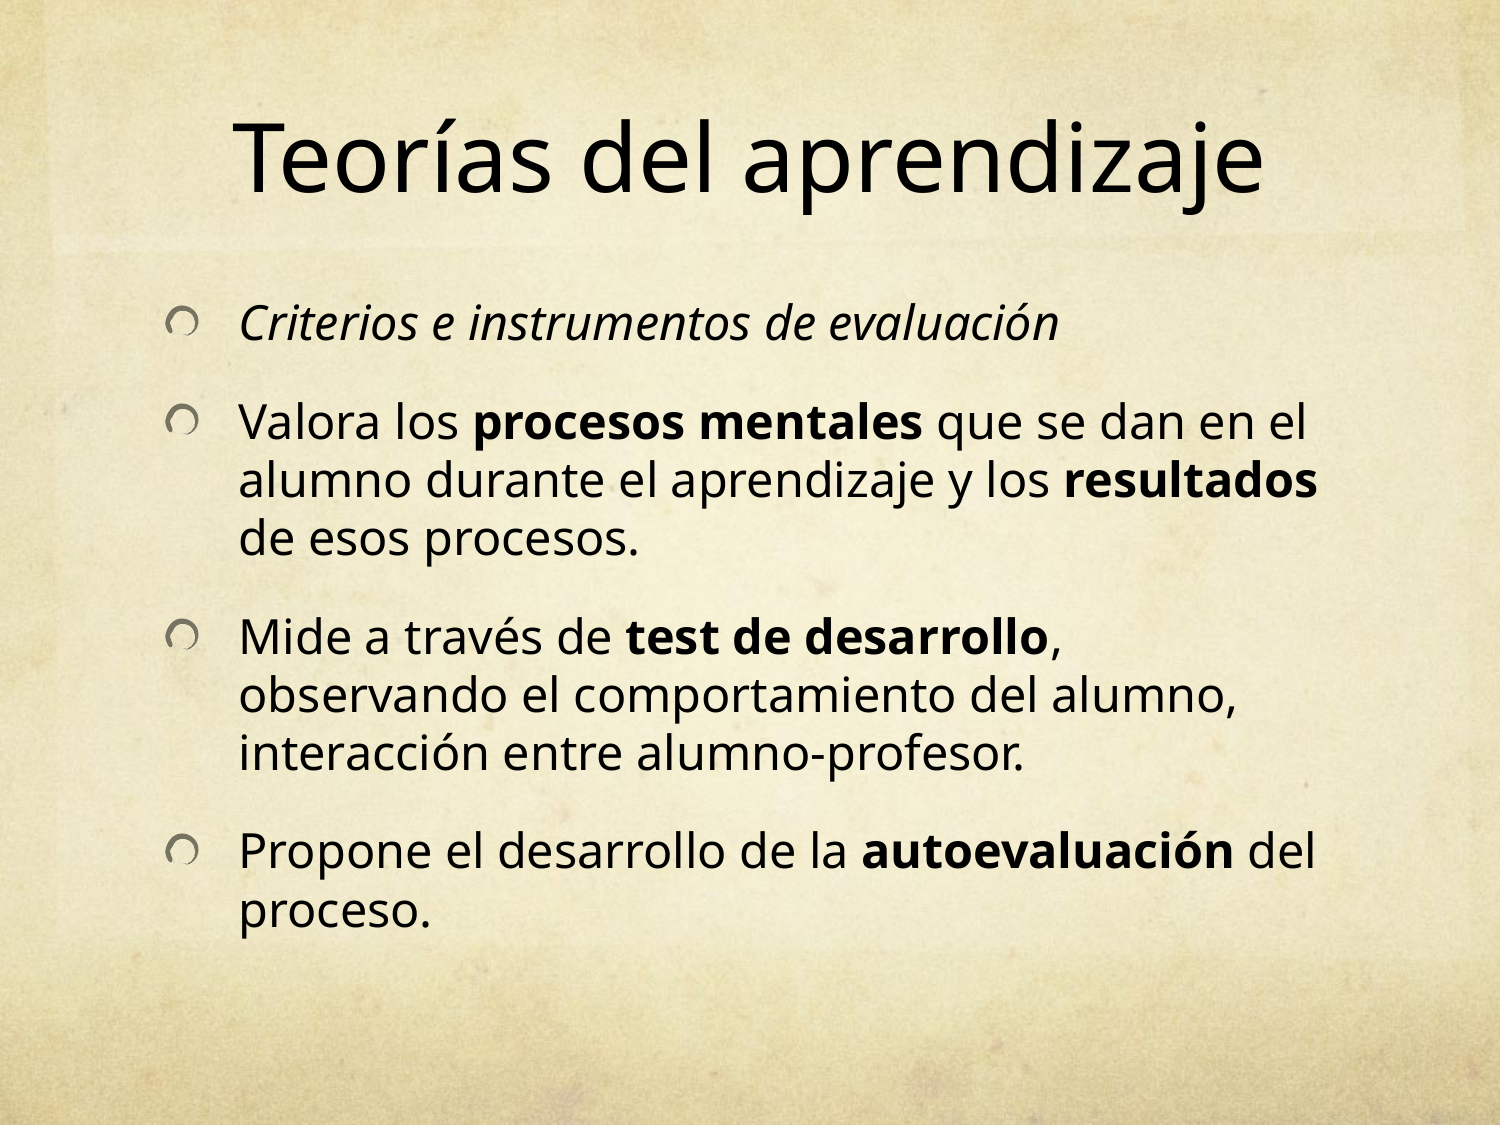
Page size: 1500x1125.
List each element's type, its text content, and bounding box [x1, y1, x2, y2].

picture [0, 0, 1500, 1125]
title Teorías del aprendizaje [150, 82, 1350, 225]
list Criterios e instrumentos de evaluación Valora los procesos mentales que se dan en el alumno durante el aprendizaje y los resultados de esos procesos. Mide a través de test de desarrollo, observando el comportamiento del alumno, interacción entre alumno-profesor. Propone el desarrollo de la autoevaluación del proceso. [150, 284, 1350, 950]
